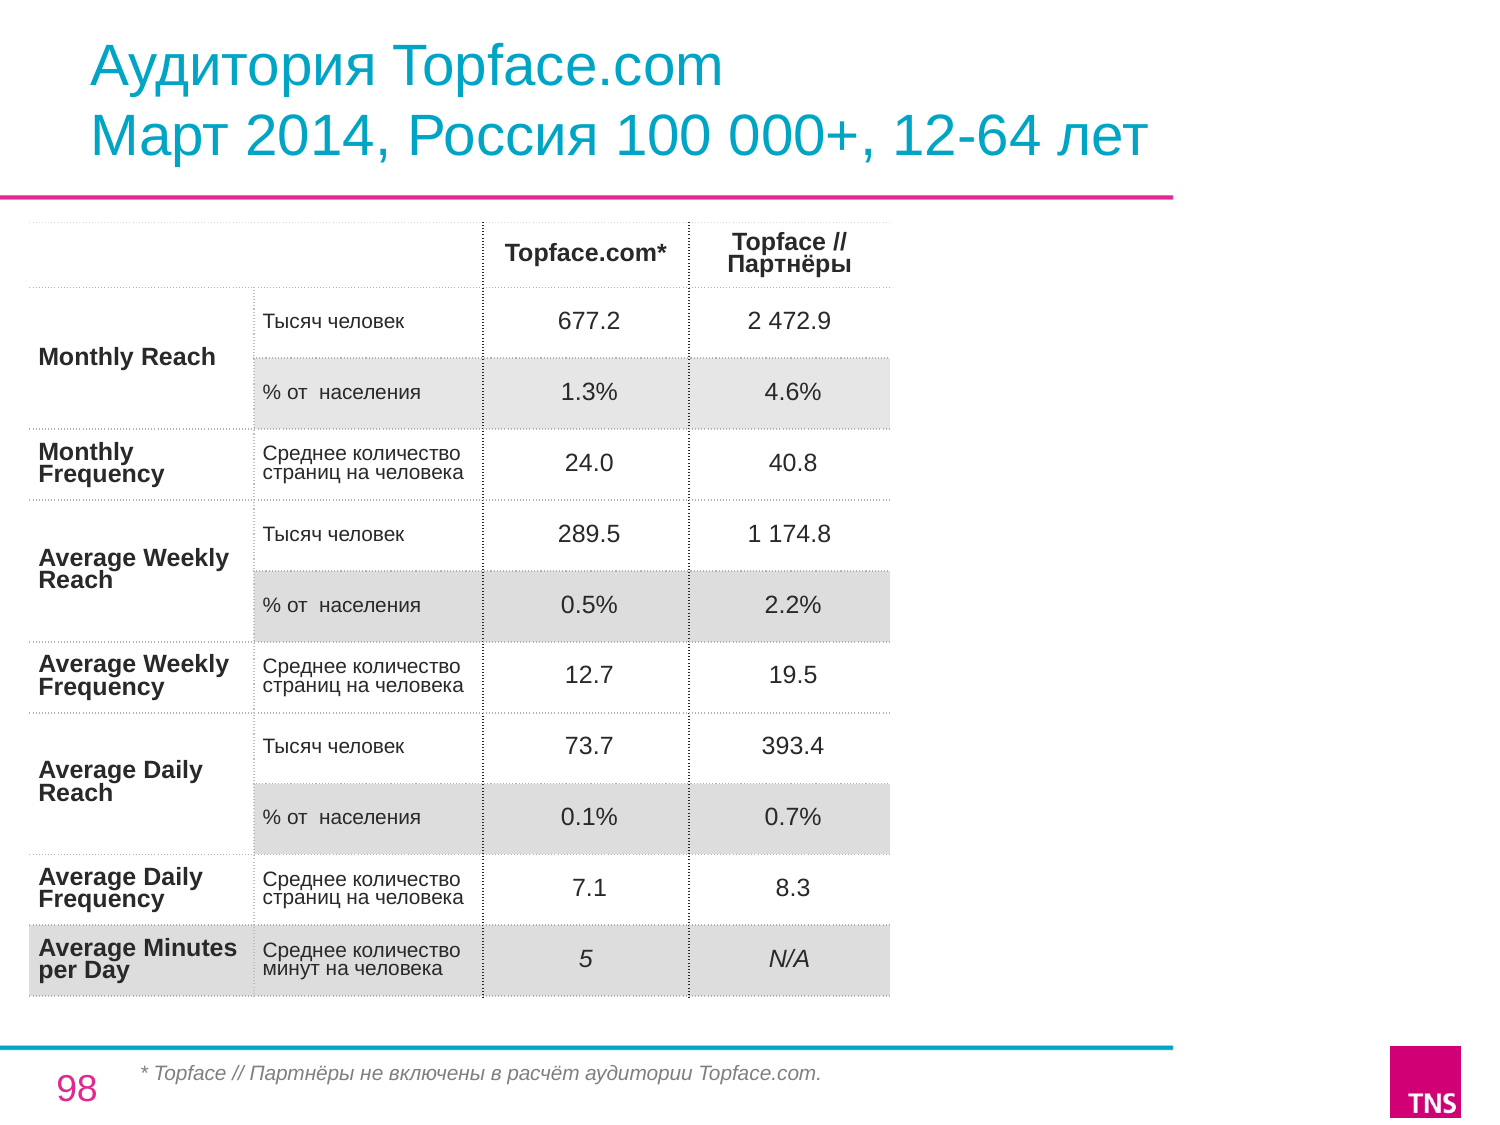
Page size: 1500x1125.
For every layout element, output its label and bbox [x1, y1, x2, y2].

title [74, 8, 1476, 187]
table_header [29, 223, 890, 287]
slide_number [40, 1055, 392, 1125]
picture [0, 0, 1500, 1125]
table_cell [29, 287, 890, 996]
text_box [124, 1052, 1463, 1092]
